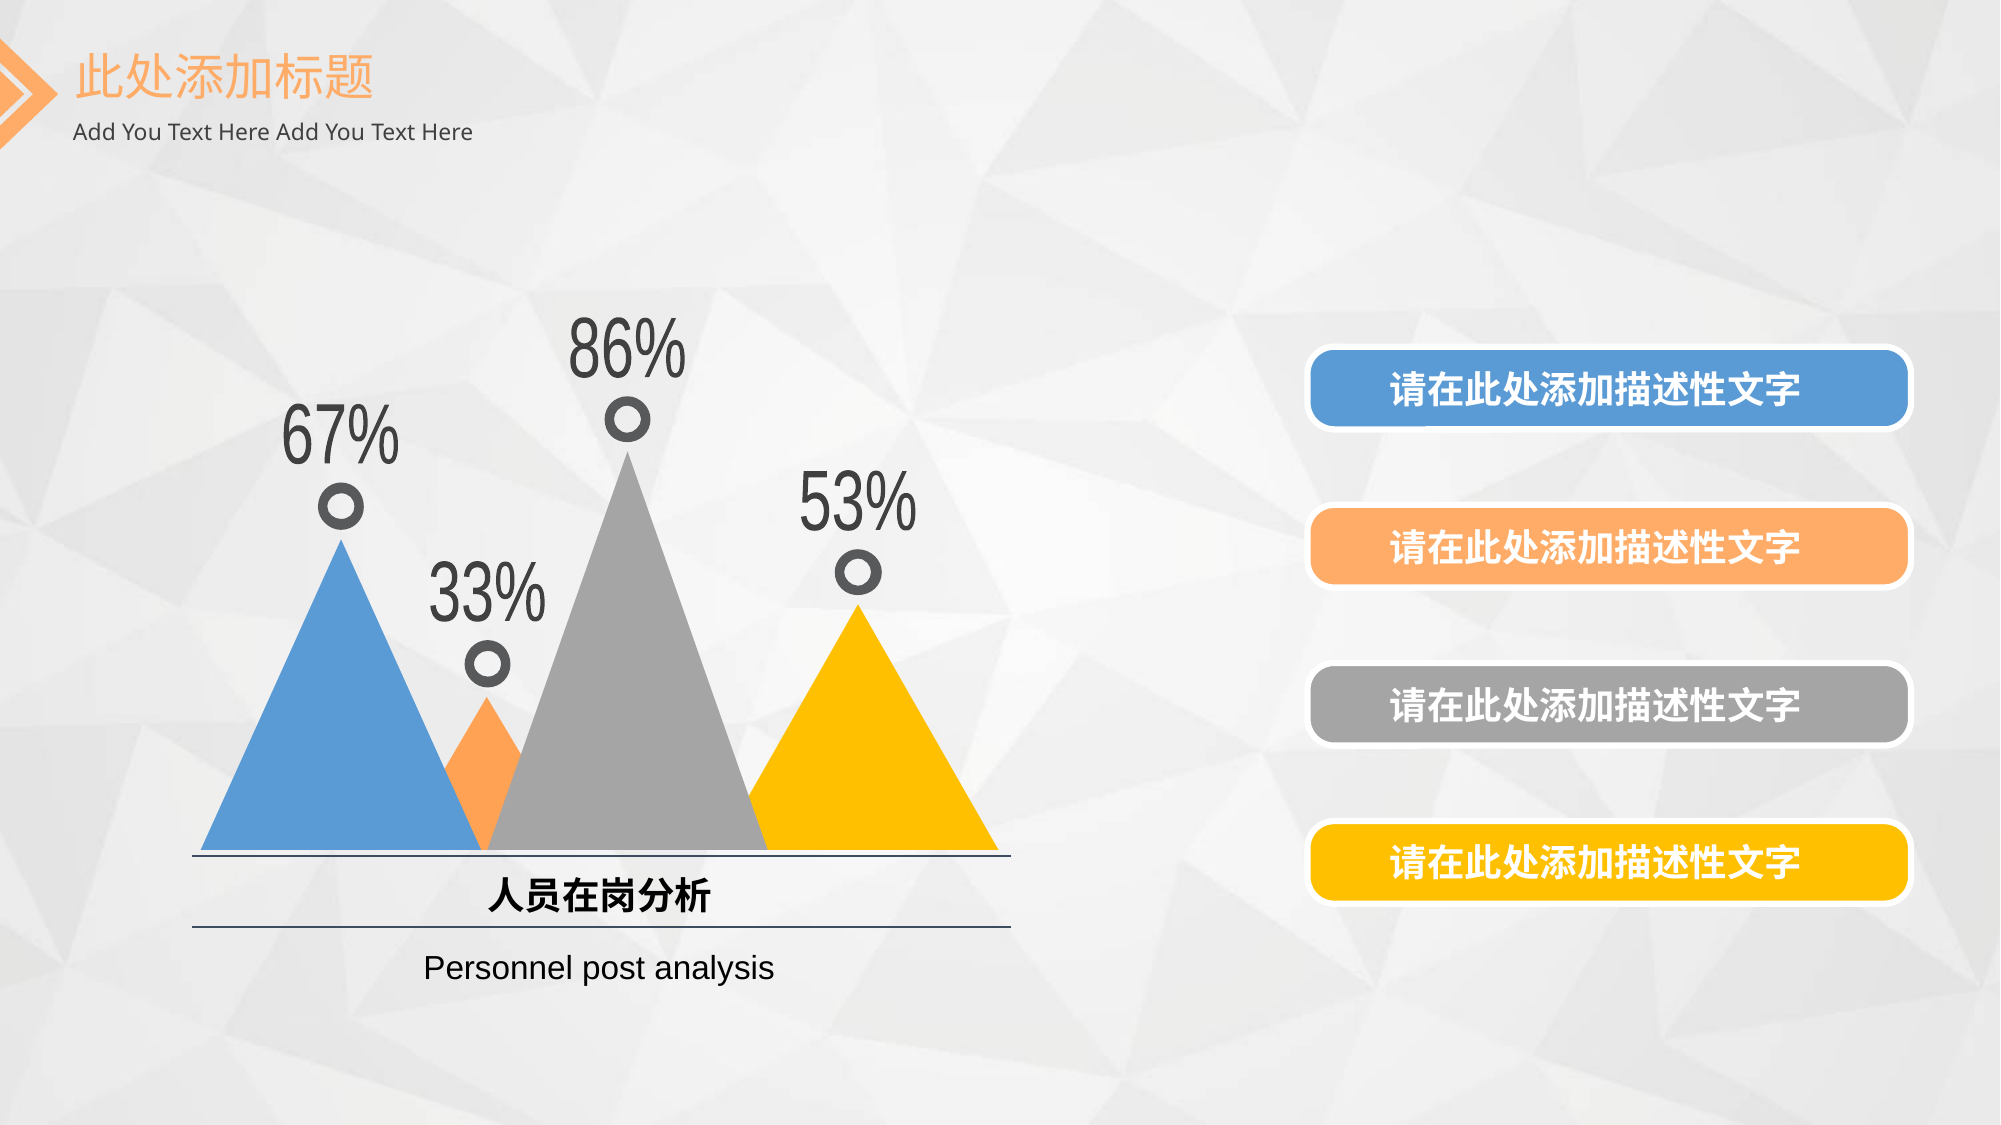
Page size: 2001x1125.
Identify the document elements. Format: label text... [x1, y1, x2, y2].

text_box [1310, 575, 1909, 589]
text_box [0, 38, 59, 150]
picture [0, 0, 2001, 1125]
text_box [1310, 661, 1909, 676]
text_box 请在此处添加描述性文字 [1196, 832, 1995, 889]
text_box 请在此处添加描述性文字 [1196, 518, 1995, 575]
text_box 请在此处添加描述性文字 [1196, 676, 1995, 733]
text_box 此处添加标题 [59, 38, 390, 101]
text_box [1309, 503, 1909, 518]
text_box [176, 192, 1043, 997]
text_box [1310, 417, 1909, 431]
text_box [1310, 733, 1909, 747]
text_box 请在此处添加描述性文字 [1196, 360, 1995, 417]
text_box Add You Text Here Add You Text Here [58, 101, 517, 153]
text_box [1309, 889, 1910, 905]
text_box [1309, 345, 1909, 360]
text_box [1311, 820, 1907, 832]
